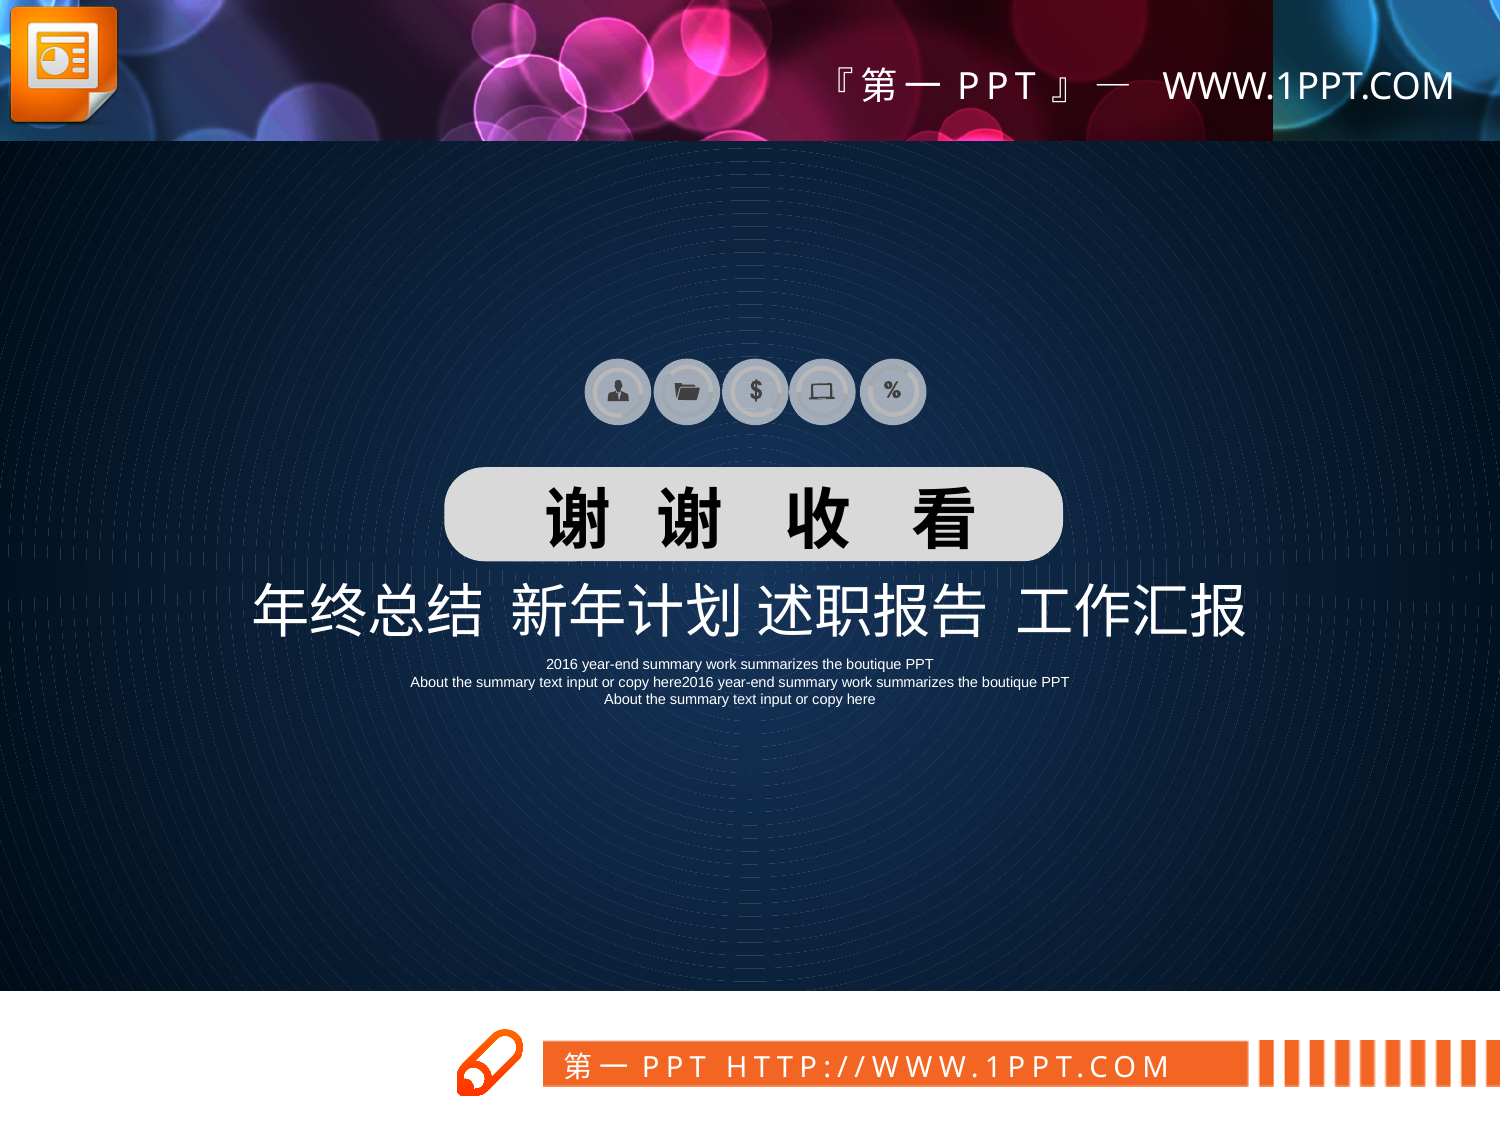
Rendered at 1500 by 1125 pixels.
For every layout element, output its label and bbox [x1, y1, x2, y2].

text_box [653, 358, 720, 426]
text_box [220, 466, 1281, 717]
text_box [607, 379, 630, 402]
text_box [788, 358, 856, 426]
picture [0, 0, 1500, 141]
text_box [584, 358, 652, 426]
text_box [859, 358, 927, 426]
text_box [721, 358, 787, 426]
picture [543, 1040, 1500, 1087]
